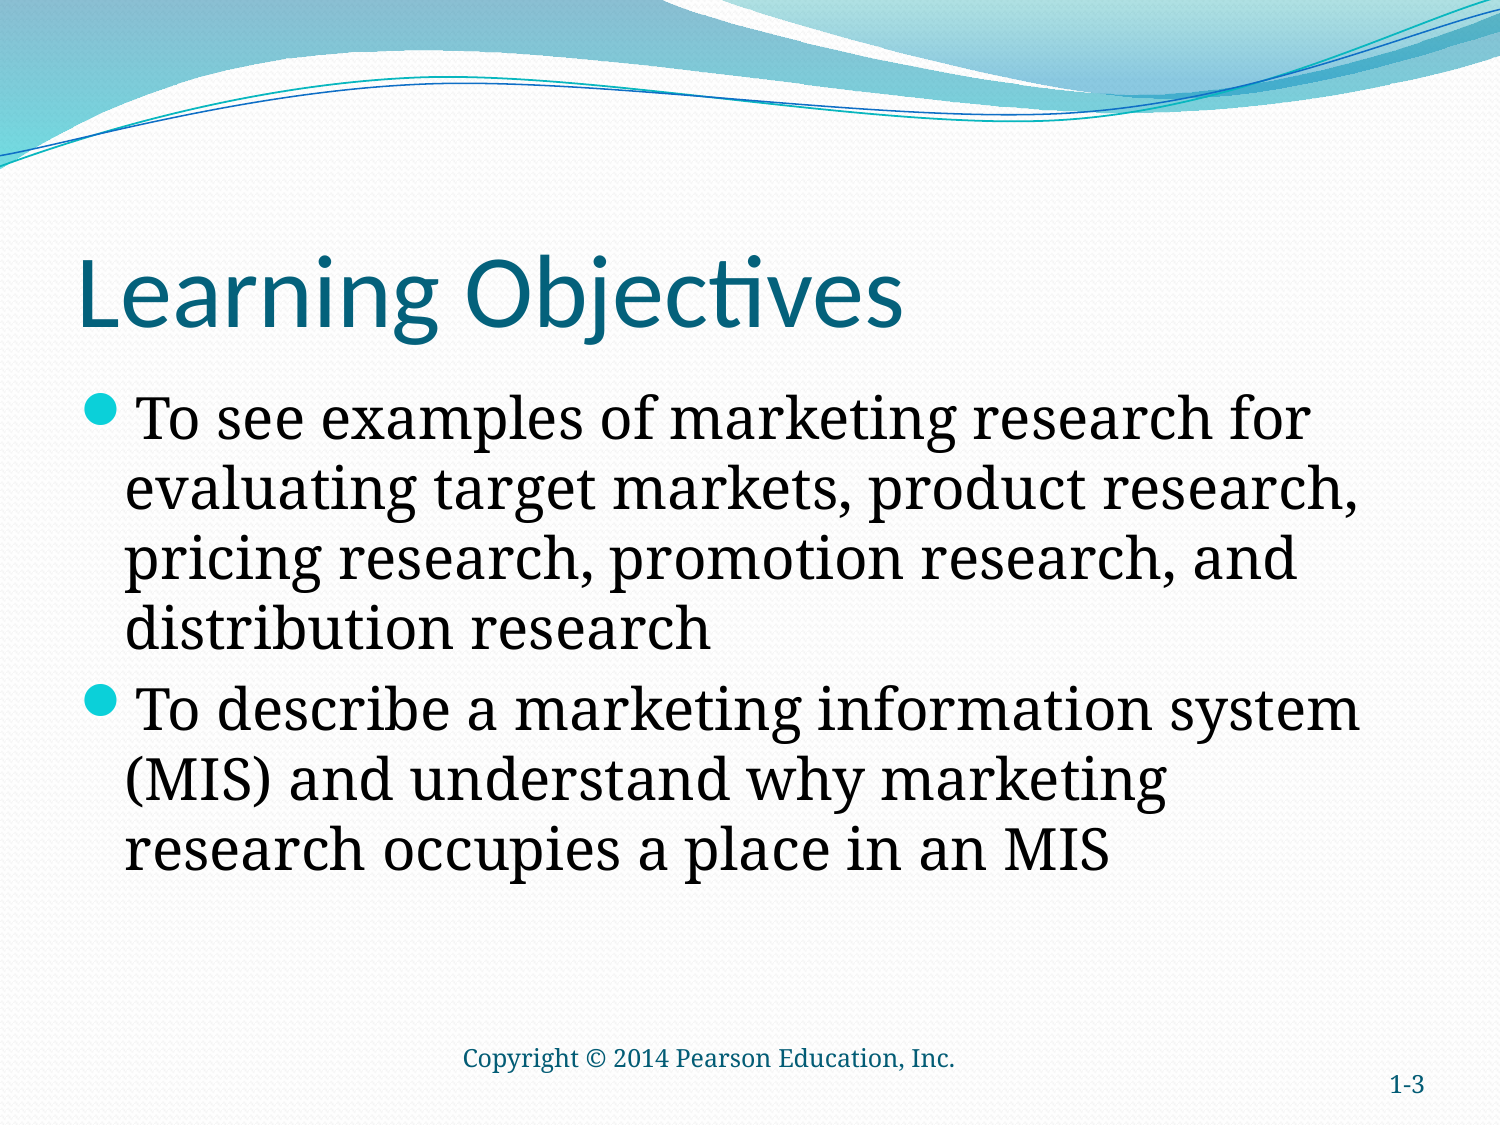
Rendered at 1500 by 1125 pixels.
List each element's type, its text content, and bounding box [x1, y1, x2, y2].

list To see examples of marketing research for evaluating target markets, product research, pricing research, promotion research, and distribution research To describe a marketing information system (MIS) and understand why marketing research occupies a place in an MIS [64, 373, 1416, 1094]
slide_number 1-3 [1299, 1042, 1425, 1103]
title Learning Objectives [76, 160, 1428, 349]
footer Copyright © 2014 Pearson Education, Inc. [437, 1042, 988, 1103]
